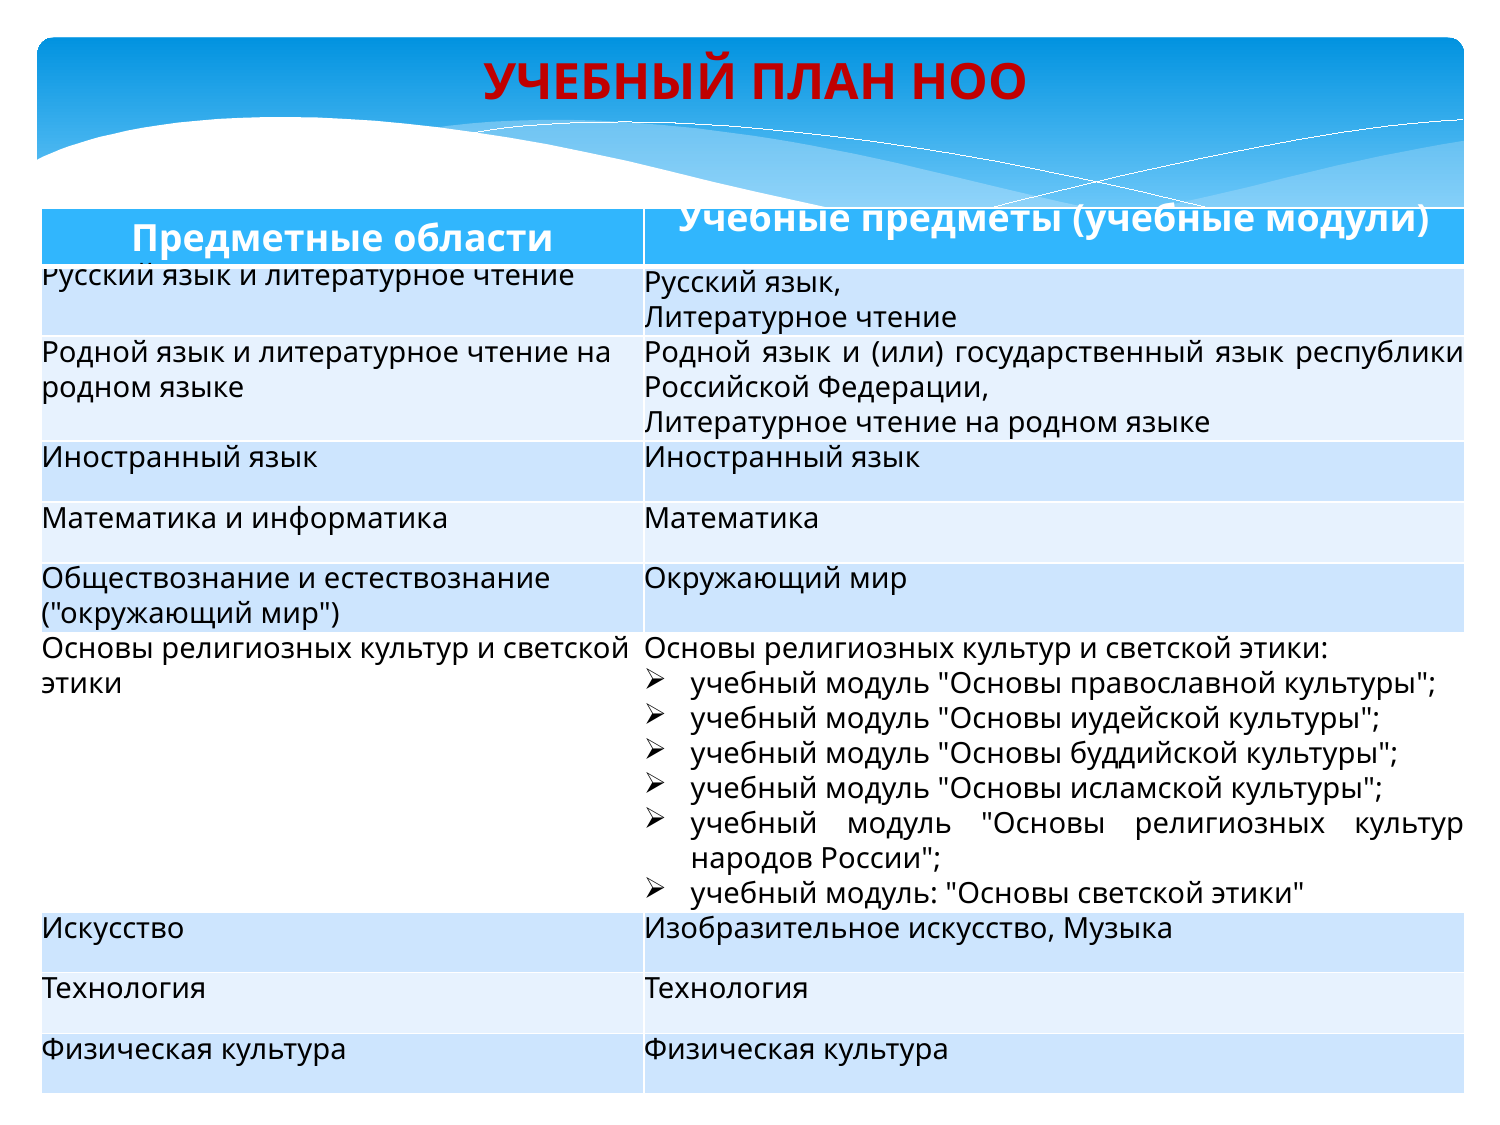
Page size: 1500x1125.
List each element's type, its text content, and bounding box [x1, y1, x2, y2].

table_cell Родной язык и литературное чтение на родном языке [42, 337, 643, 440]
table_cell Математика [645, 503, 1464, 562]
table_cell Основы религиозных культур и светской этики: учебный модуль "Основы православной культуры"; учебный модуль "Основы иудейской культуры"; учебный модуль "Основы буддийской культуры"; учебный модуль "Основы исламской культуры"; учебный модуль "Основы религиозных культур народов России"; учебный модуль: "Основы светской этики" [645, 633, 1464, 911]
table_cell Физическая культура [42, 1034, 643, 1093]
table_cell Русский язык, Литературное чтение [645, 269, 1464, 335]
table_cell Иностранный язык [42, 442, 643, 501]
table_cell Обществознание и естествознание ("окружающий мир") [42, 564, 643, 632]
table_header Предметные области [42, 209, 643, 264]
table_cell Основы религиозных культур и светской этики [42, 633, 643, 911]
table_cell Искусство [42, 913, 643, 972]
table_cell Иностранный язык [645, 442, 1464, 501]
text_box УЧЕБНЫЙ ПЛАН НОО [64, 42, 1447, 118]
table_cell Математика и информатика [42, 503, 643, 562]
table_cell Физическая культура [645, 1034, 1464, 1093]
table_cell Изобразительное искусство, Музыка [645, 913, 1464, 972]
table_header Учебные предметы (учебные модули) [645, 209, 1464, 264]
table_cell Русский язык и литературное чтение [42, 269, 643, 335]
table_cell Технология [42, 973, 643, 1033]
table_cell Родной язык и (или) государственный язык республики Российской Федерации, Литературное чтение на родном языке [645, 337, 1464, 440]
table_cell Технология [645, 973, 1464, 1033]
table_cell Окружающий мир [645, 564, 1464, 632]
